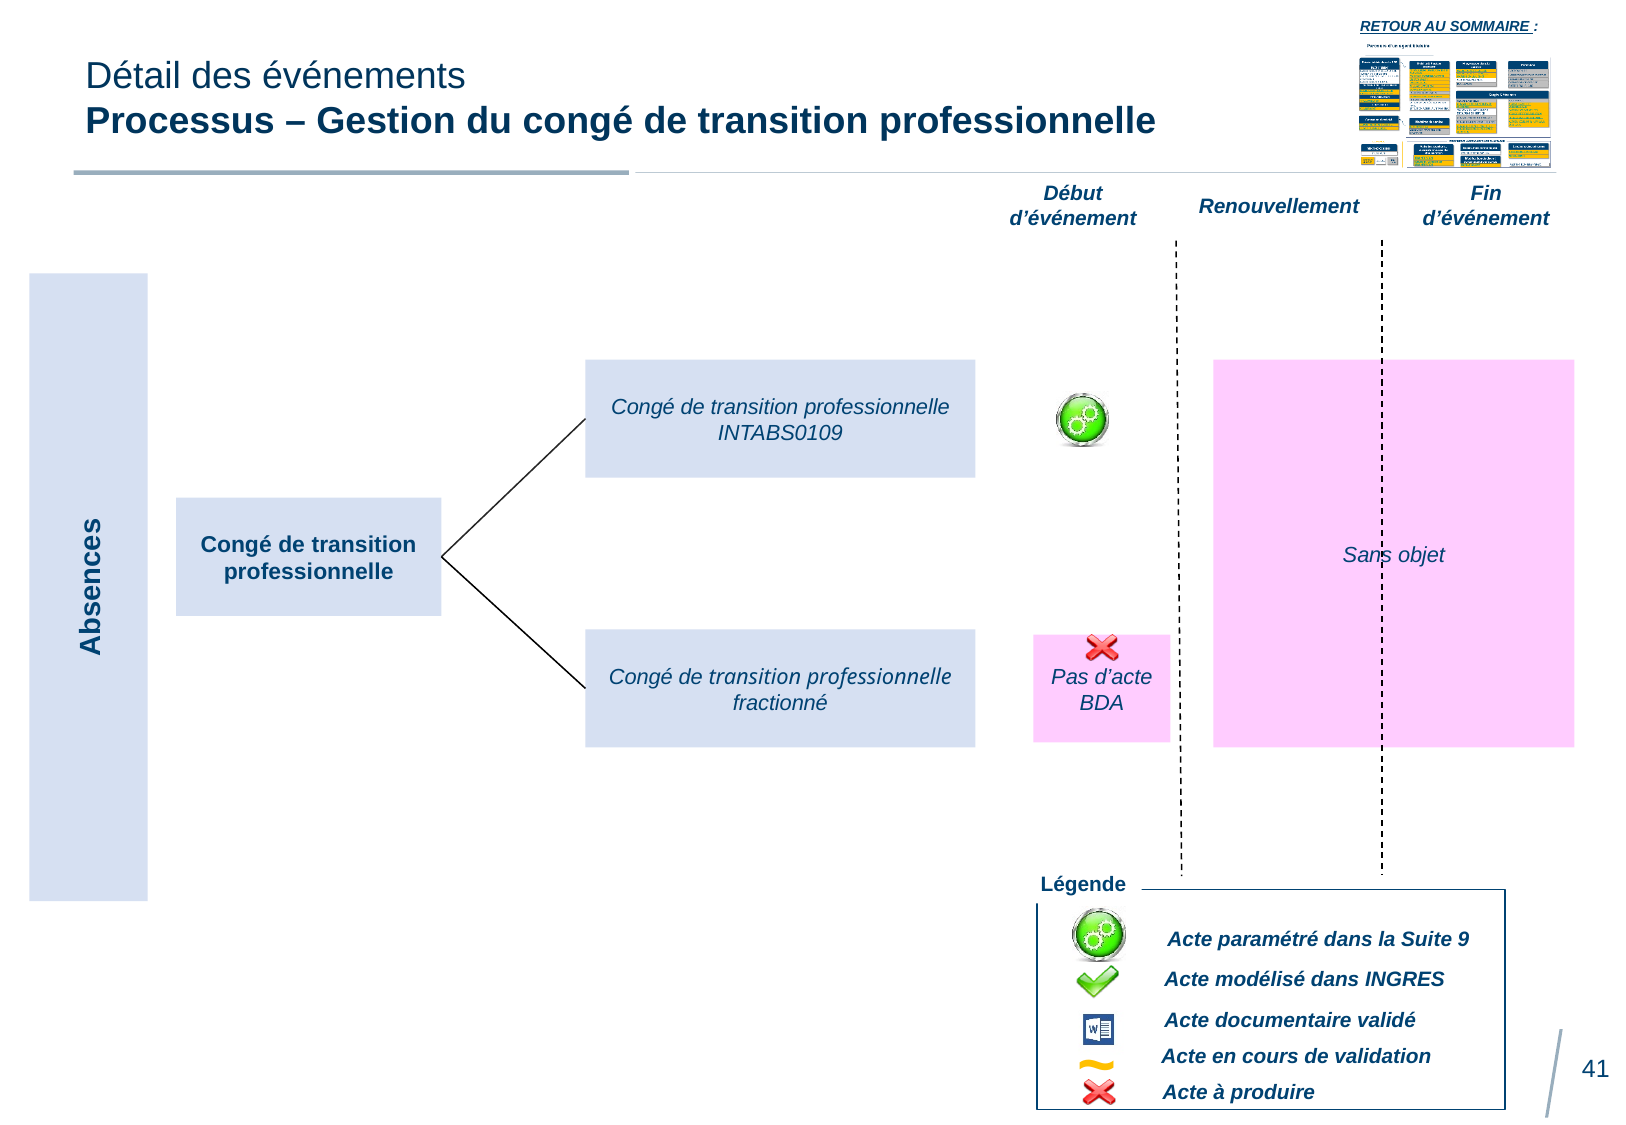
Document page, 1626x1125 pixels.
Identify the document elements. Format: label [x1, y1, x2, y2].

picture [1067, 906, 1128, 1059]
picture [1082, 1079, 1116, 1105]
picture [1359, 40, 1553, 168]
picture [1085, 634, 1119, 661]
picture [1056, 391, 1109, 447]
